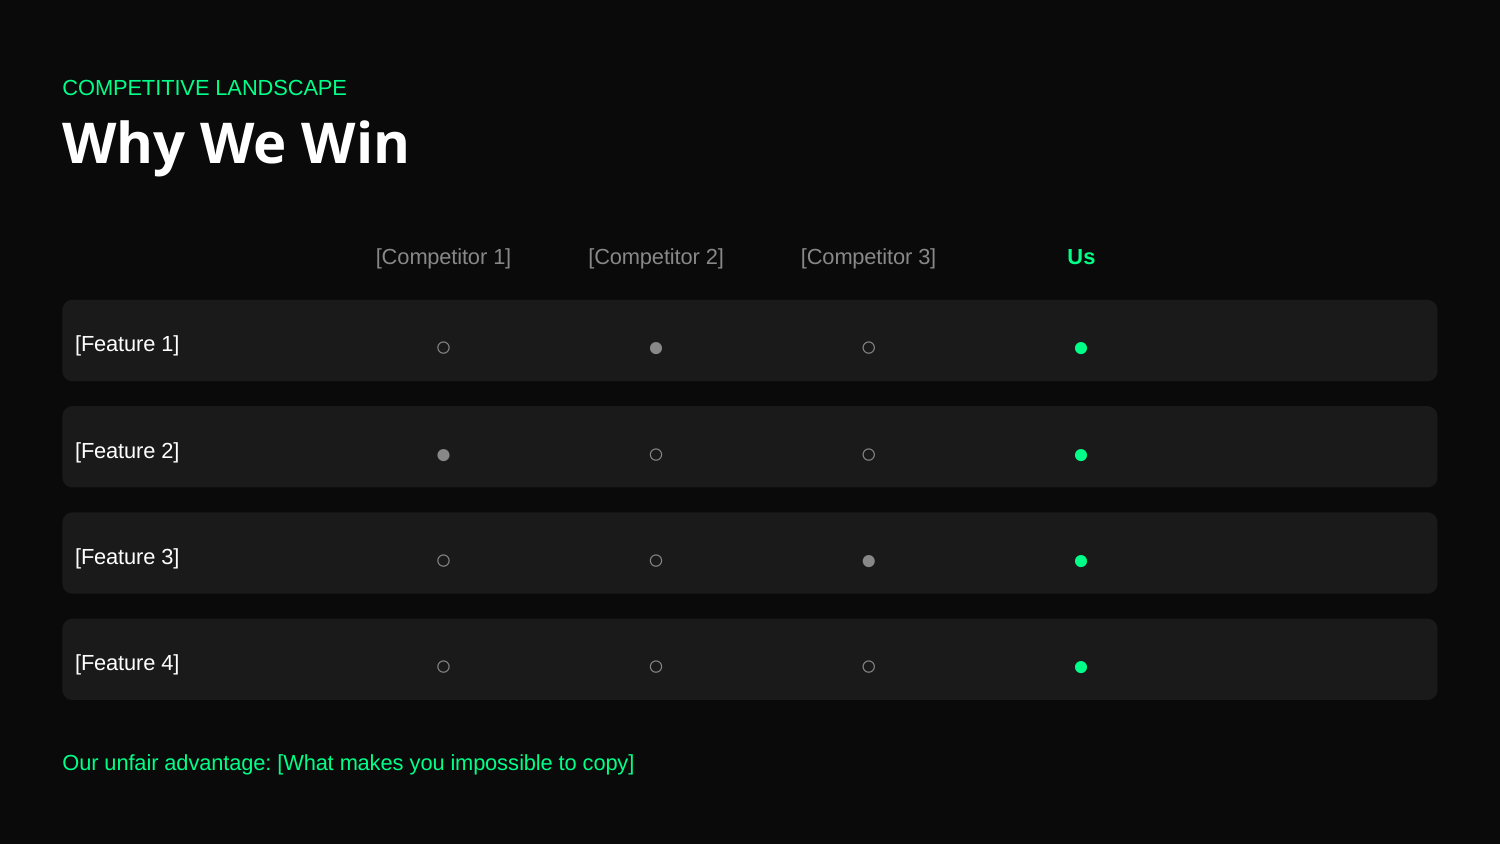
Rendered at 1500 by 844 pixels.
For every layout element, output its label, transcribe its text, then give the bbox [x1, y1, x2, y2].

text_box ● [348, 425, 540, 469]
text_box ○ [348, 531, 540, 575]
text_box [Competitor 2] [560, 237, 752, 269]
text_box [62, 299, 1438, 382]
text_box ○ [560, 637, 752, 682]
text_box ● [985, 637, 1177, 682]
text_box COMPETITIVE LANDSCAPE [62, 68, 1465, 100]
text_box [Feature 1] [74, 324, 330, 357]
text_box ○ [773, 637, 965, 682]
text_box ● [985, 425, 1177, 469]
text_box Why We Win [62, 112, 766, 175]
text_box ● [560, 318, 752, 363]
text_box ○ [560, 425, 752, 469]
text_box ○ [773, 425, 965, 469]
text_box ● [985, 531, 1177, 575]
text_box Our unfair advantage: [What makes you impossible to copy] [62, 743, 1465, 775]
text_box [Feature 4] [74, 643, 330, 675]
text_box ● [985, 318, 1177, 363]
text_box ○ [773, 318, 965, 363]
text_box Us [985, 237, 1177, 269]
text_box [Feature 3] [74, 537, 330, 569]
text_box [62, 512, 1438, 594]
text_box [Feature 2] [74, 431, 330, 463]
text_box ○ [348, 318, 540, 363]
text_box ● [773, 531, 965, 575]
text_box ○ [560, 531, 752, 575]
text_box [62, 406, 1438, 488]
text_box [Competitor 1] [348, 237, 540, 269]
text_box ○ [348, 637, 540, 682]
text_box [Competitor 3] [773, 237, 965, 269]
text_box [62, 618, 1438, 700]
